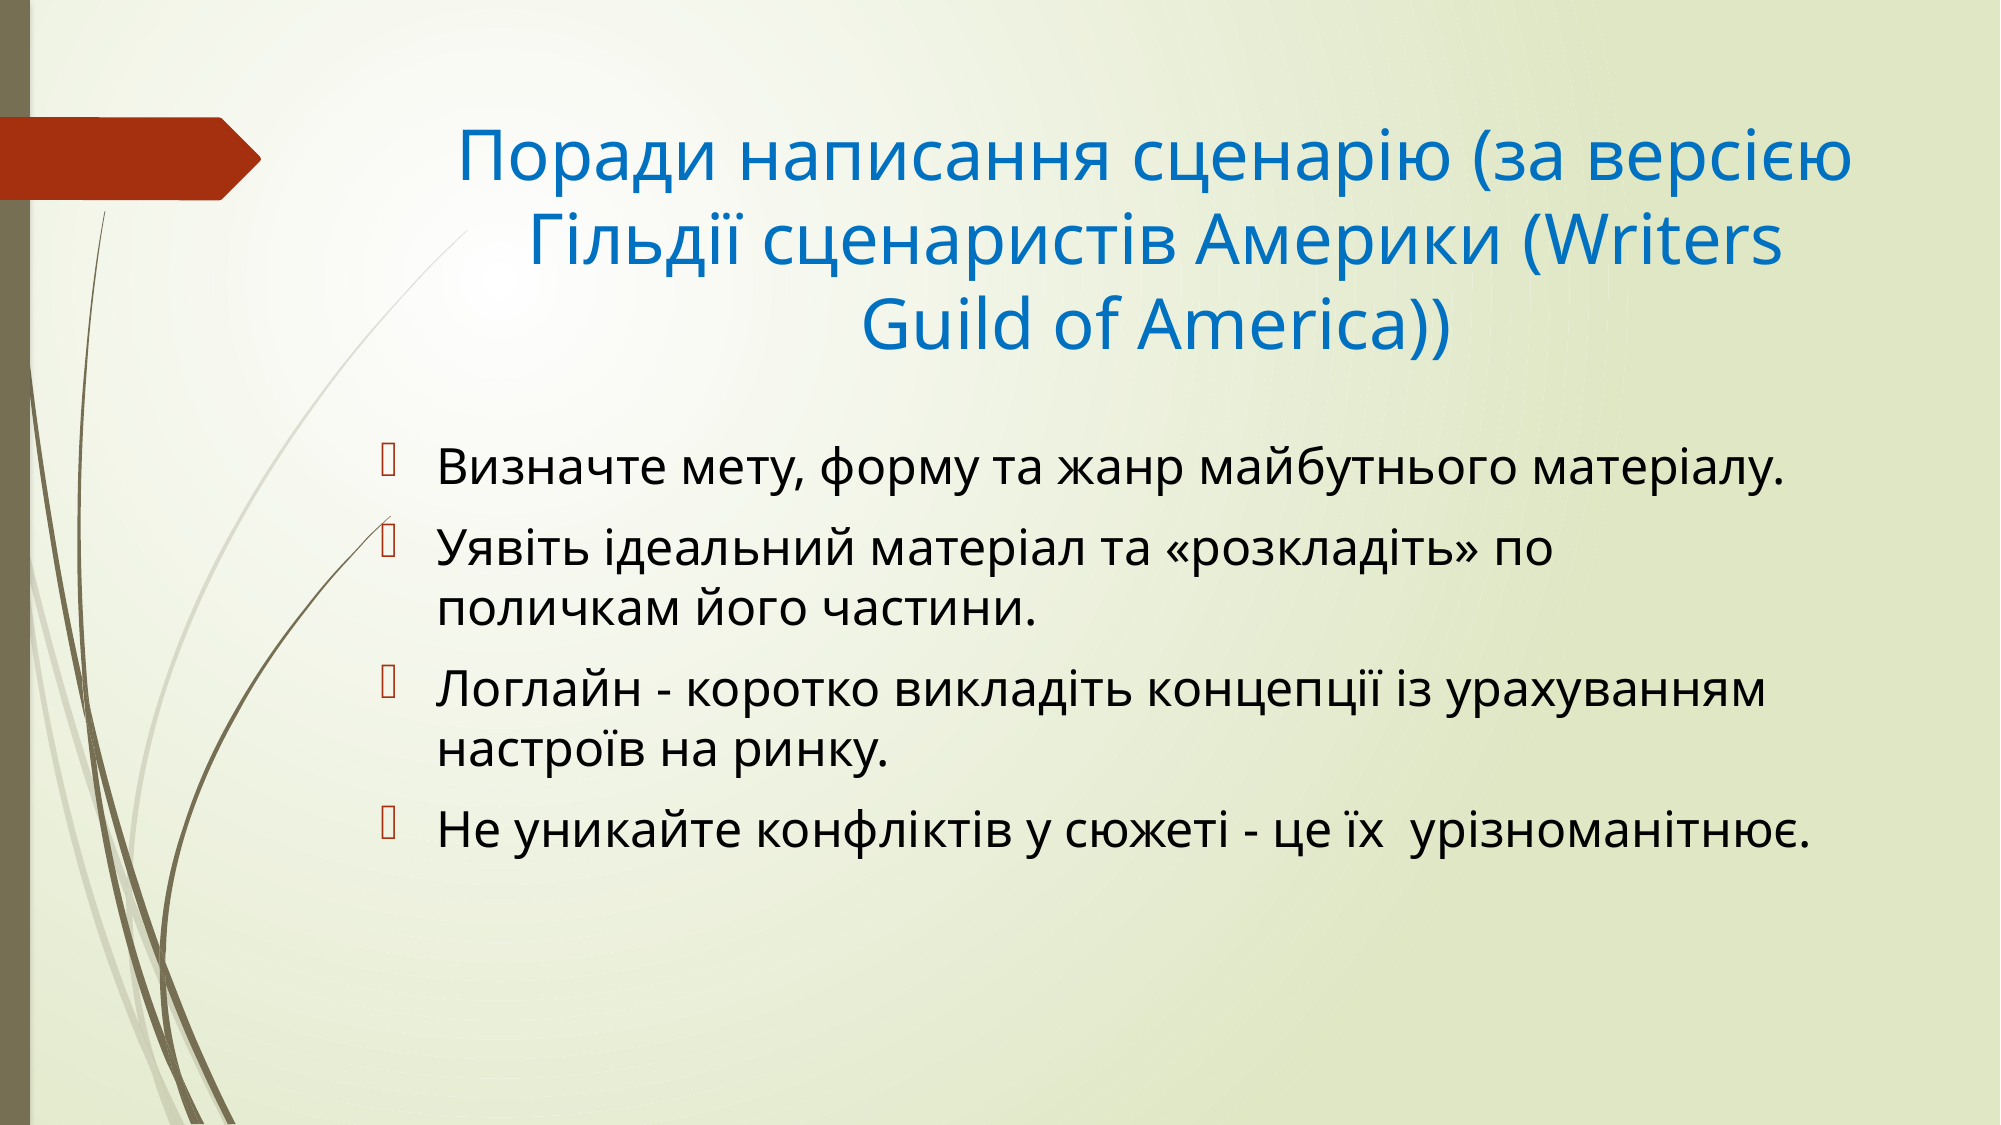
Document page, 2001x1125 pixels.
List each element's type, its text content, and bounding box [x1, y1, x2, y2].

list Визначте мету, форму та жанр майбутнього матеріалу. Уявіть ідеальний матеріал та «розкладіть» по поличкам його частини. Логлайн - коротко викладіть концепції із урахуванням настроїв на ринку. Не уникайте конфліктів у сюжеті - це їх урізноманітнює. [365, 427, 1828, 1047]
title Поради написання сценарію (за версією Гільдії сценаристів Америки (Writers Guild of America)) [425, 102, 1888, 373]
